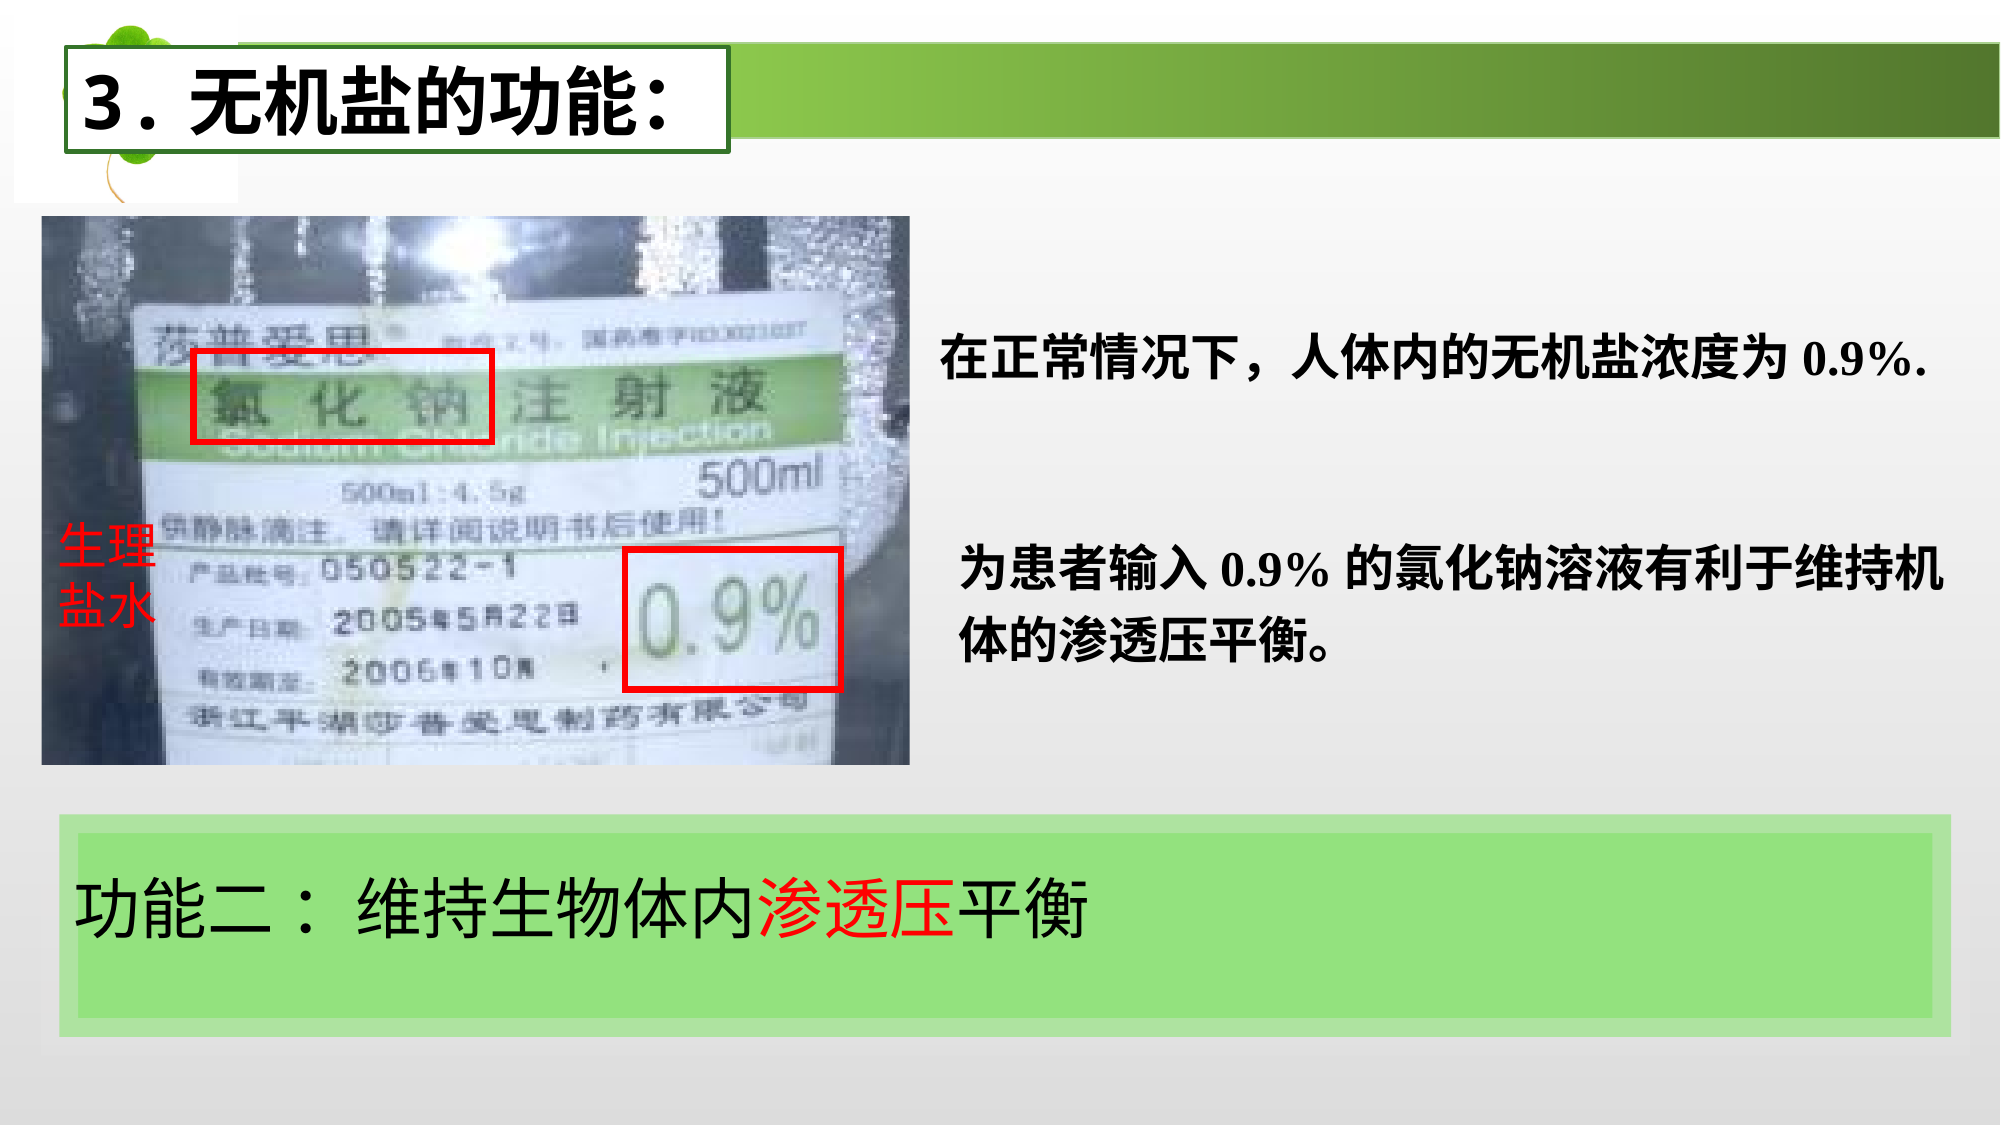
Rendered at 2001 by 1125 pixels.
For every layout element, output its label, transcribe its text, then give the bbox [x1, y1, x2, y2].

text_box 在正常情况下，人体内的无机盐浓度为0.9%. [925, 305, 1959, 393]
text_box 3.无机盐的功能： [66, 46, 729, 152]
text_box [41, 216, 910, 765]
text_box 功能二 ：维持生物体内渗透压平衡 [59, 814, 1952, 1037]
picture [14, 0, 238, 203]
text_box 为患者输入0.9%的氯化钠溶液有利于维持机体的渗透压平衡。 [943, 517, 1972, 736]
